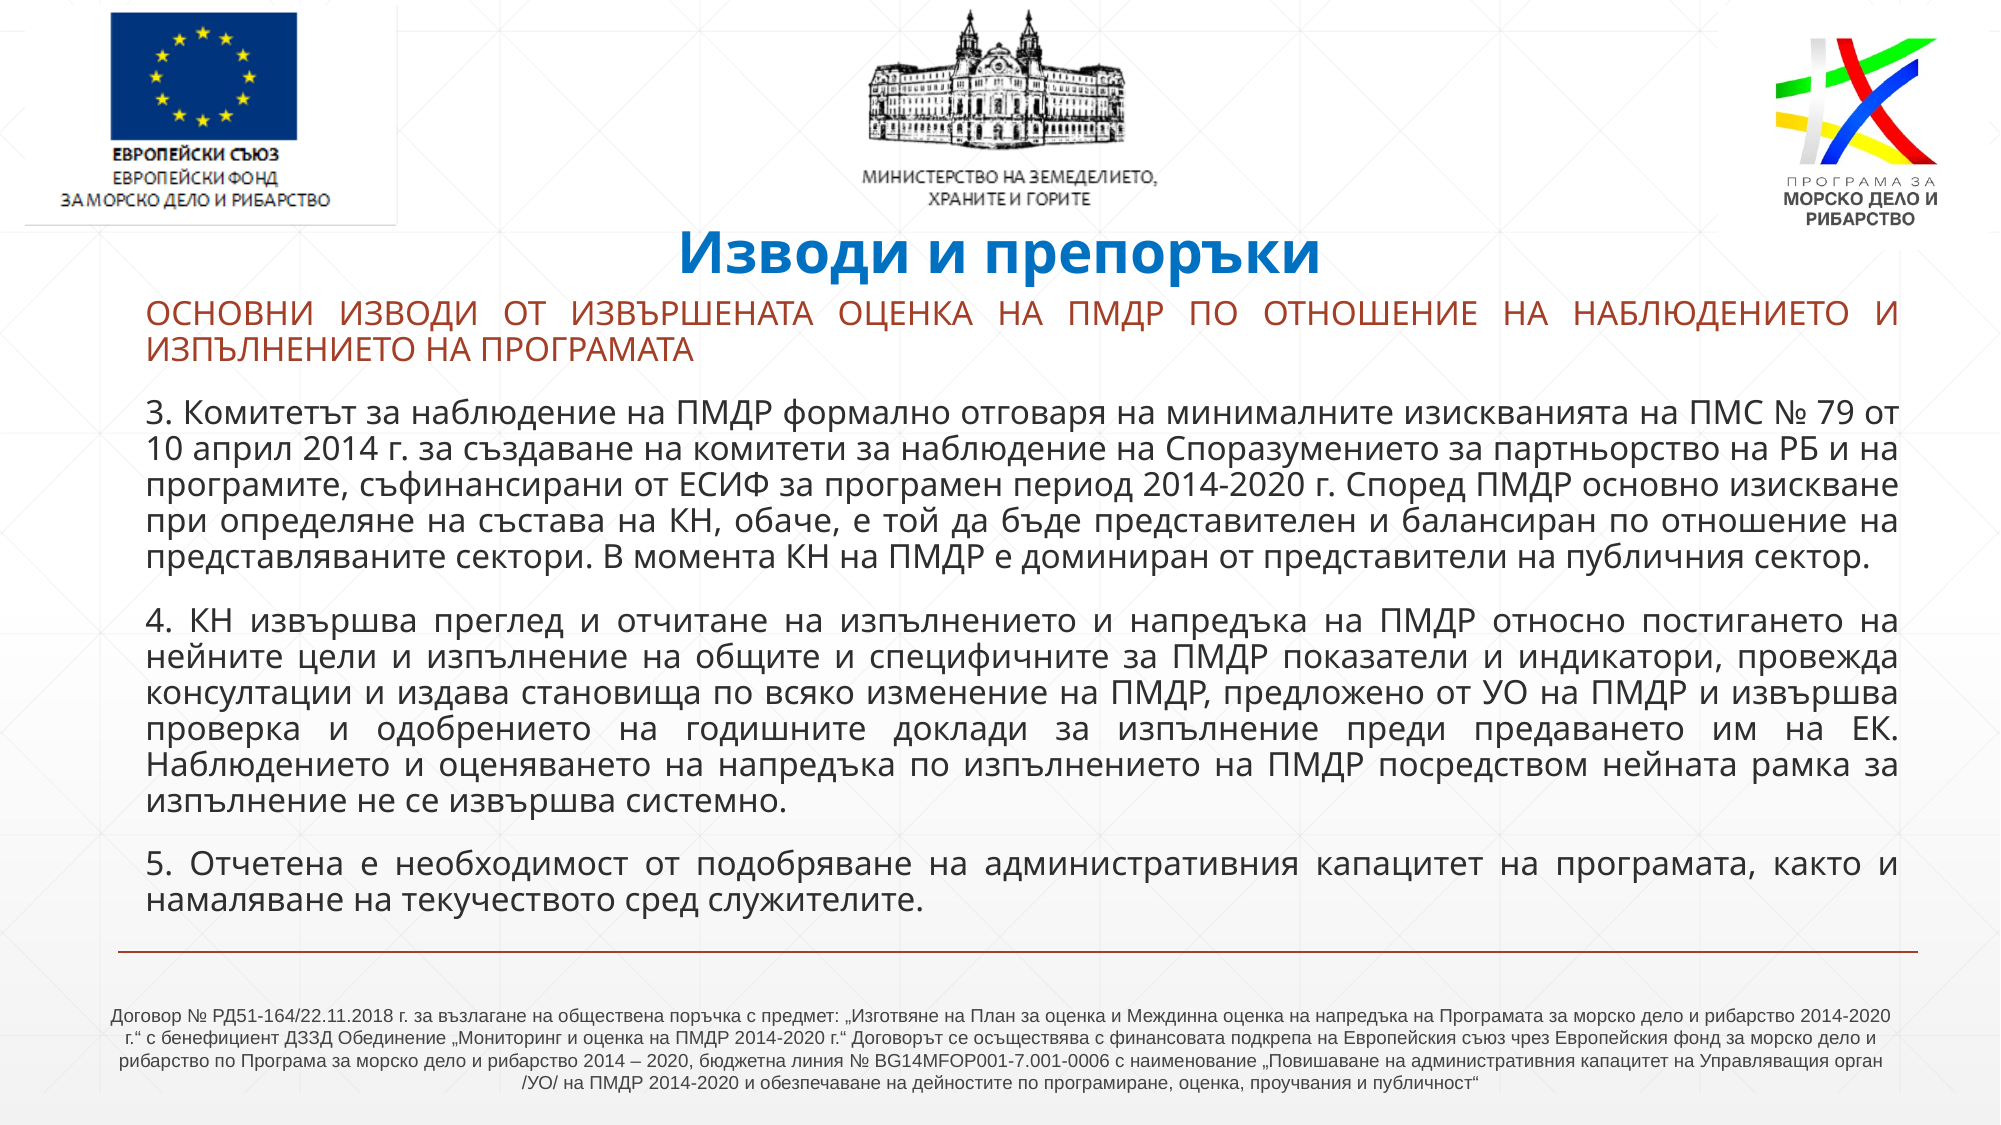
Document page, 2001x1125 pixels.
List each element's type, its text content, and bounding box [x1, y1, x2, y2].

picture [25, 5, 399, 227]
list ОСНОВНИ ИЗВОДИ ОТ ИЗВЪРШЕНАТА ОЦЕНКА НА ПМДР ПО ОТНОШЕНИЕ НА НАБЛЮДЕНИЕТО И ИЗПЪЛНЕНИЕТО НА ПРОГРАМАТА 3. Комитетът за наблюдение на ПМДР формално отговаря на минималните изискванията на ПМС № 79 от 10 април 2014 г. за създаване на комитети за наблюдение на Споразумението за партньорство на РБ и на програмите, съфинансирани от ЕСИФ за програмен период 2014-2020 г. Според ПМДР основно изискване при определяне на състава на КН, обаче, е той да бъде представителен и балансиран по отношение на представляваните сектори. В момента КН на ПМДР е доминиран от представители на публичния сектор. 4. КН извършва преглед и отчитане на изпълнението и напредъка на ПМДР относно постигането на нейните цели и изпълнение на общите и специфичните за ПМДР показатели и индикатори, провежда консултации и издава становища по всяко изменение на ПМДР, предложено от УО на ПМДР и извършва проверка и одобрението на годишните доклади за изпълнение преди предаването им на ЕК. Наблюдението и оценяването на напредъка по изпълнението на ПМДР посредством нейната рамка за изпълнение не се извършва системно. 5. Отчетена е необходимост от подобряване на административния капацитет на програмата, както и намаляване на текучеството сред служителите. [123, 288, 1918, 967]
picture [779, 158, 1244, 245]
title Изводи и препоръки [170, 221, 1830, 294]
footer Договор № РД51-164/22.11.2018 г. за възлагане на обществена поръчка с предмет: „Изготвяне на План за оценка и Междинна оценка на напредъка на Програмата за морско дело и рибарство 2014-2020 г.“ с бенефициент ДЗЗД Обединение „Мониторинг и оценка на ПМДР 2014-2020 г.“ Договорът се осъществява с финансовата подкрепа на Европейския съюз чрез Европейския фонд за морско дело и рибарство по Програма за морско дело и рибарство 2014 – 2020, бюджетна линия № BG14MFOP001-7.001-0006 с наименование „Повишаване на административния капацитет на Управляващия орган /УО/ на ПМДР 2014-2020 и обезпечаване на дейностите по програмиране, оценка, проучвания и публичност“ [91, 998, 1909, 1099]
picture [862, 5, 1138, 154]
picture [1718, 5, 1989, 250]
